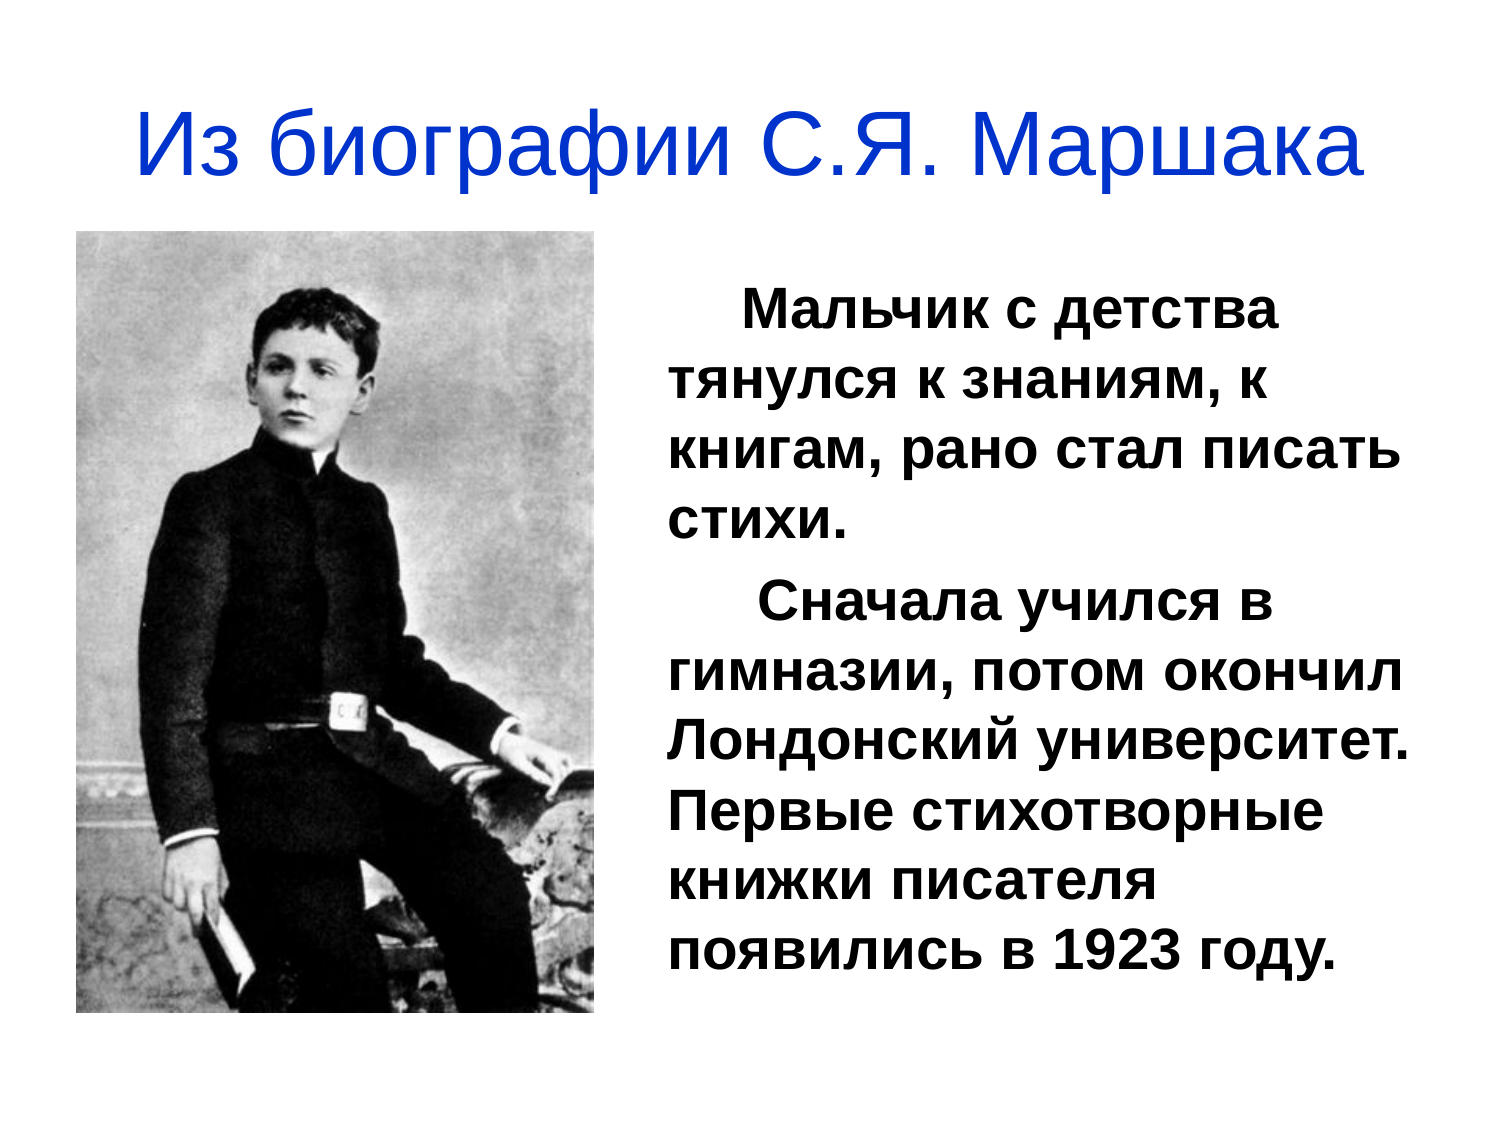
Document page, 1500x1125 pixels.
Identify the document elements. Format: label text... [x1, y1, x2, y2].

title Из биографии С.Я. Маршака [74, 44, 1426, 233]
list Мальчик с детства тянулся к знаниям, к книгам, рано стал писать стихи. Сначала учился в гимназии, потом окончил Лондонский университет. Первые стихотворные книжки писателя появились в 1923 году. [596, 262, 1448, 1036]
picture [76, 231, 595, 1014]
